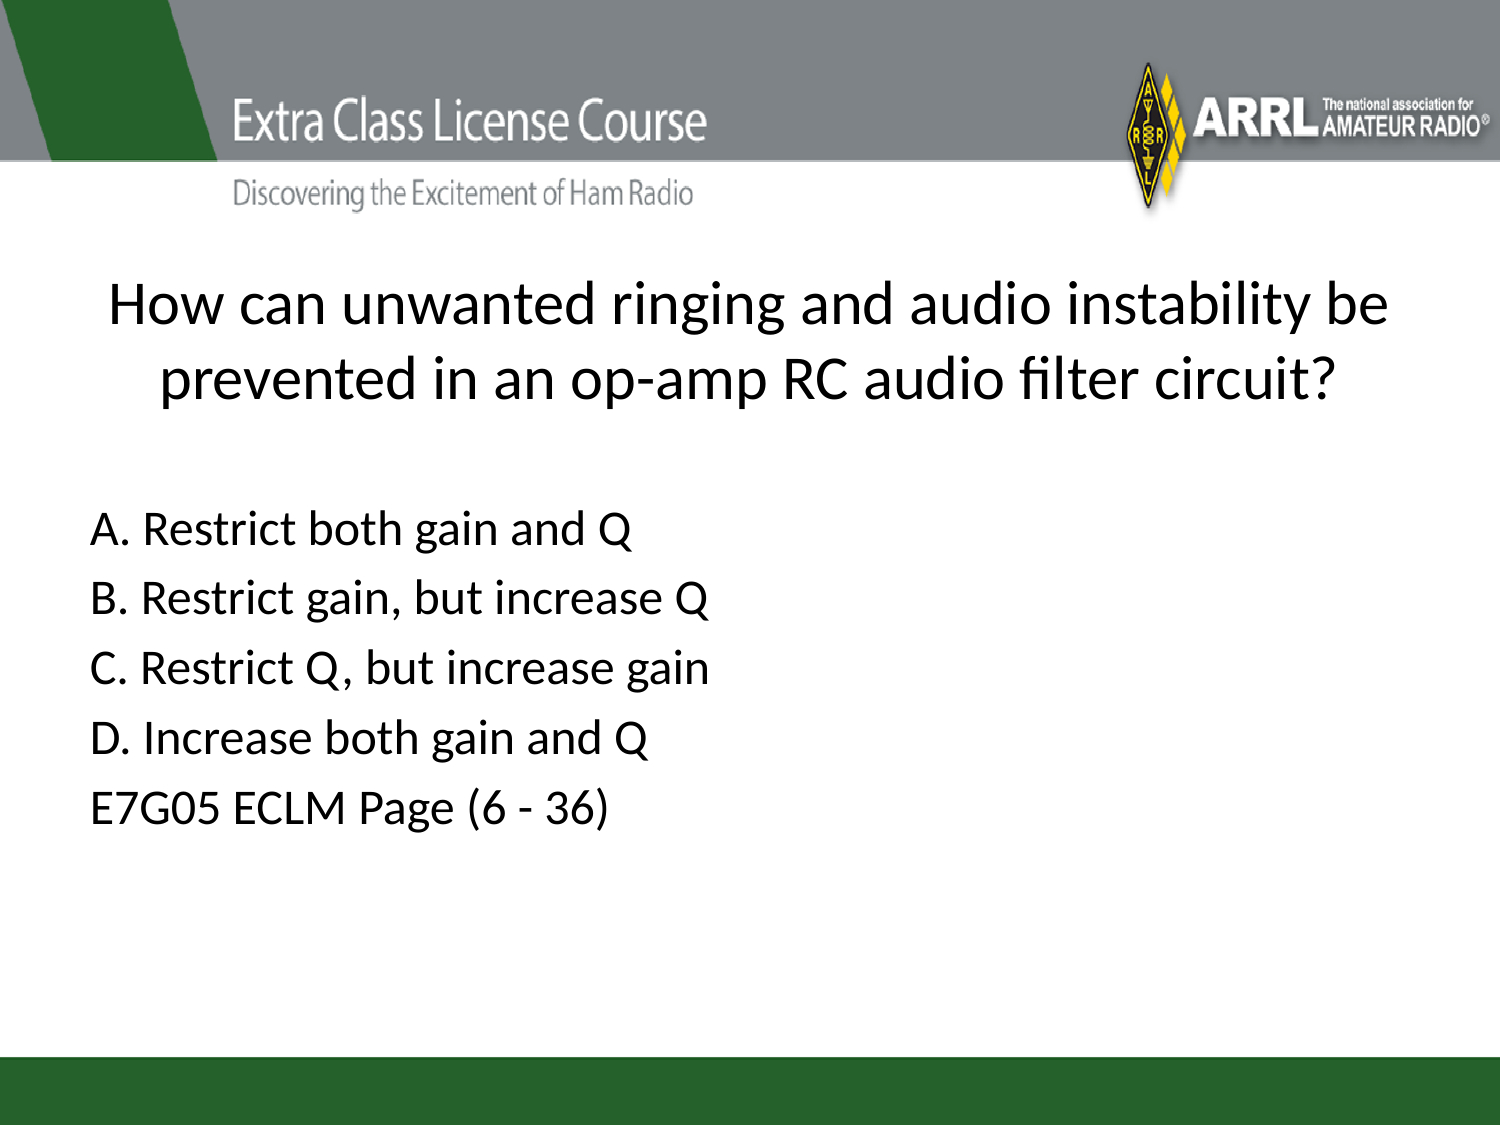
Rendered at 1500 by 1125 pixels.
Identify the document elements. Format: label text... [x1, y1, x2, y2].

picture [0, 0, 1500, 1125]
list A. Restrict both gain and Q B. Restrict gain, but increase Q C. Restrict Q, but increase gain D. Increase both gain and Q E7G05 ECLM Page (6 - 36) [75, 487, 1425, 1005]
title How can unwanted ringing and audio instability be prevented in an op-amp RC audio filter circuit? [75, 254, 1425, 435]
